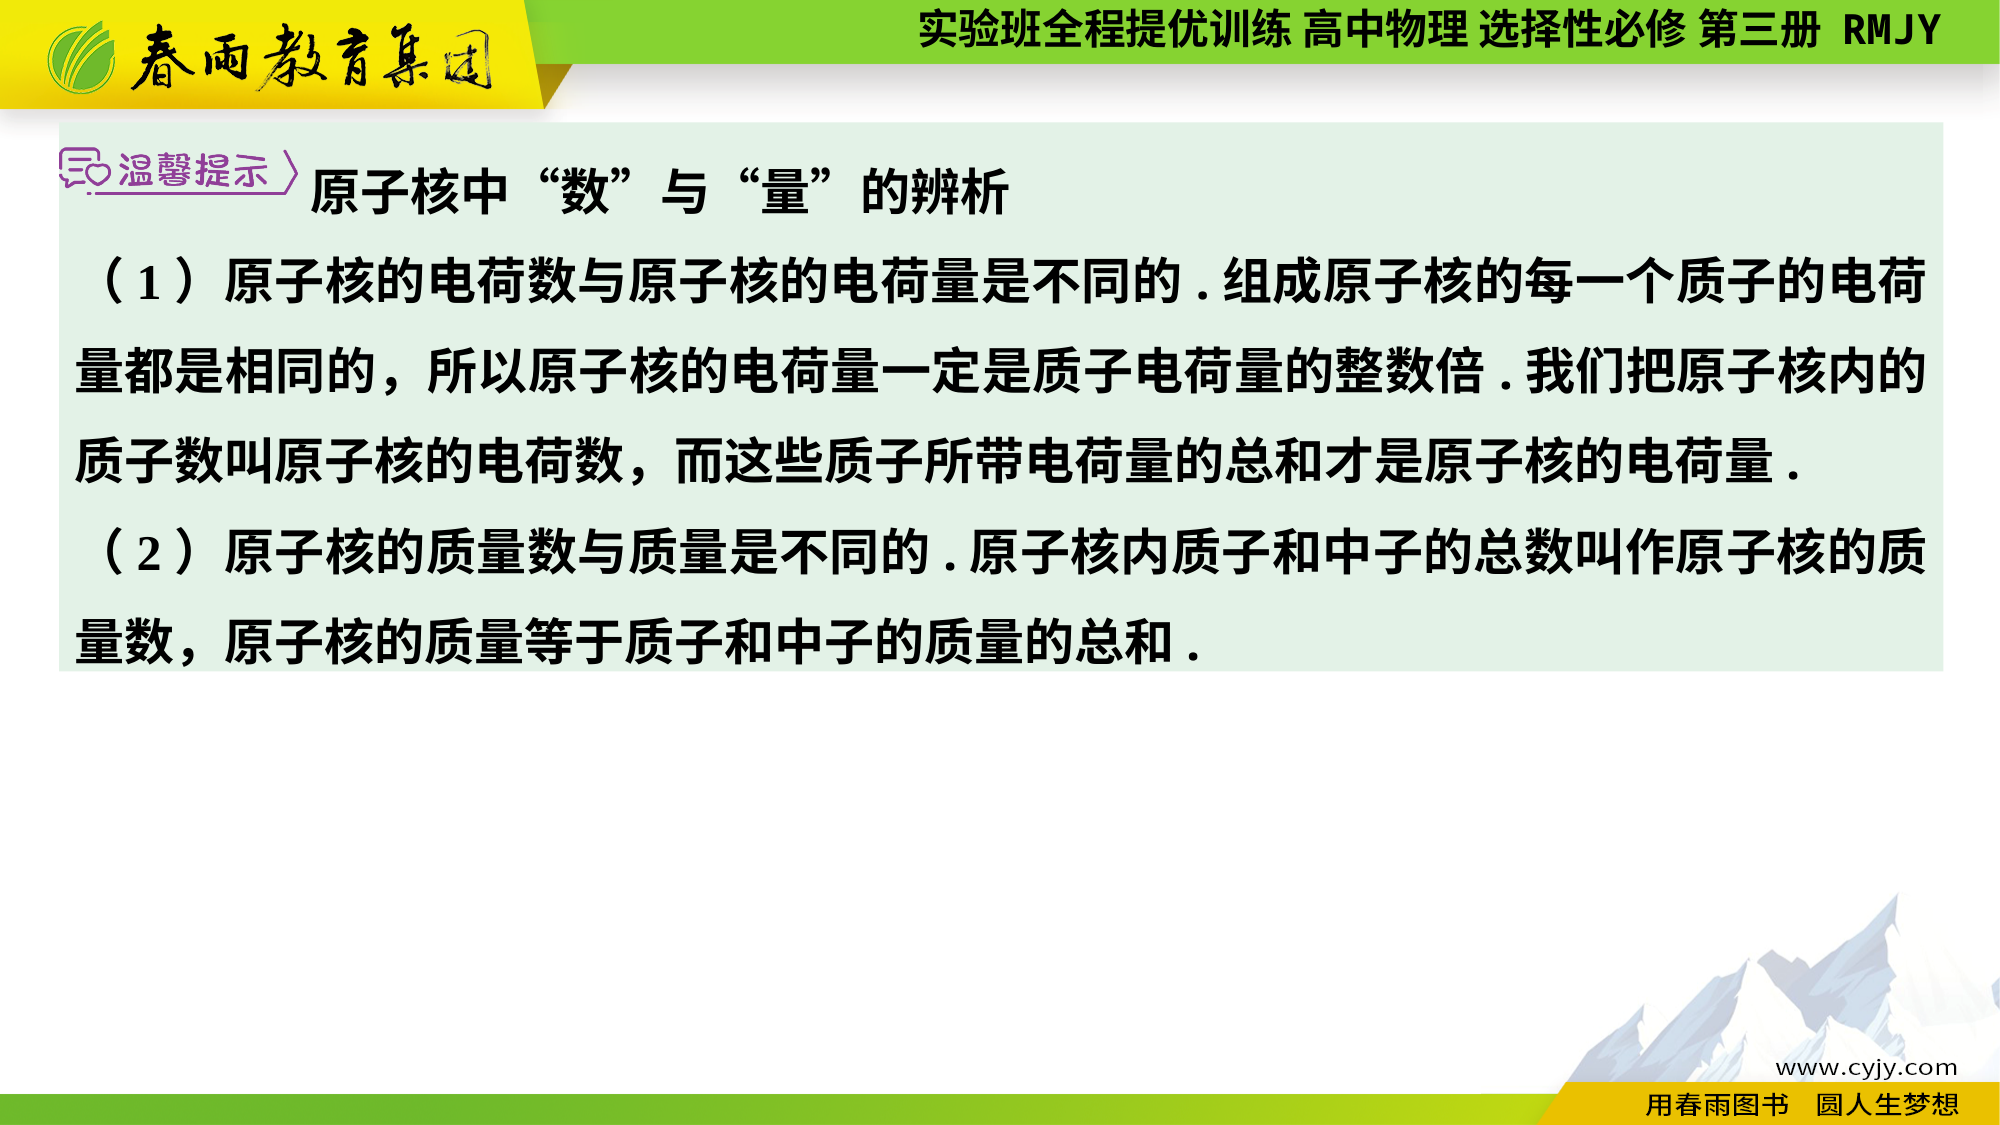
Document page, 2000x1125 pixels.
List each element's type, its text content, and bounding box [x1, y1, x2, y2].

list 原子核中“数”与“量”的辨析 （1）原子核的电荷数与原子核的电荷量是不同的.组成原子核的每一个质子的电荷量都是相同的，所以原子核的电荷量一定是质子电荷量的整数倍.我们把原子核内的质子数叫原子核的电荷数，而这些质子所带电荷量的总和才是原子核的电荷量. （2）原子核的质量数与质量是不同的.原子核内质子和中子的总数叫作原子核的质量数，原子核的质量等于质子和中子的质量的总和. [59, 122, 1944, 672]
picture [0, 0, 2000, 1125]
